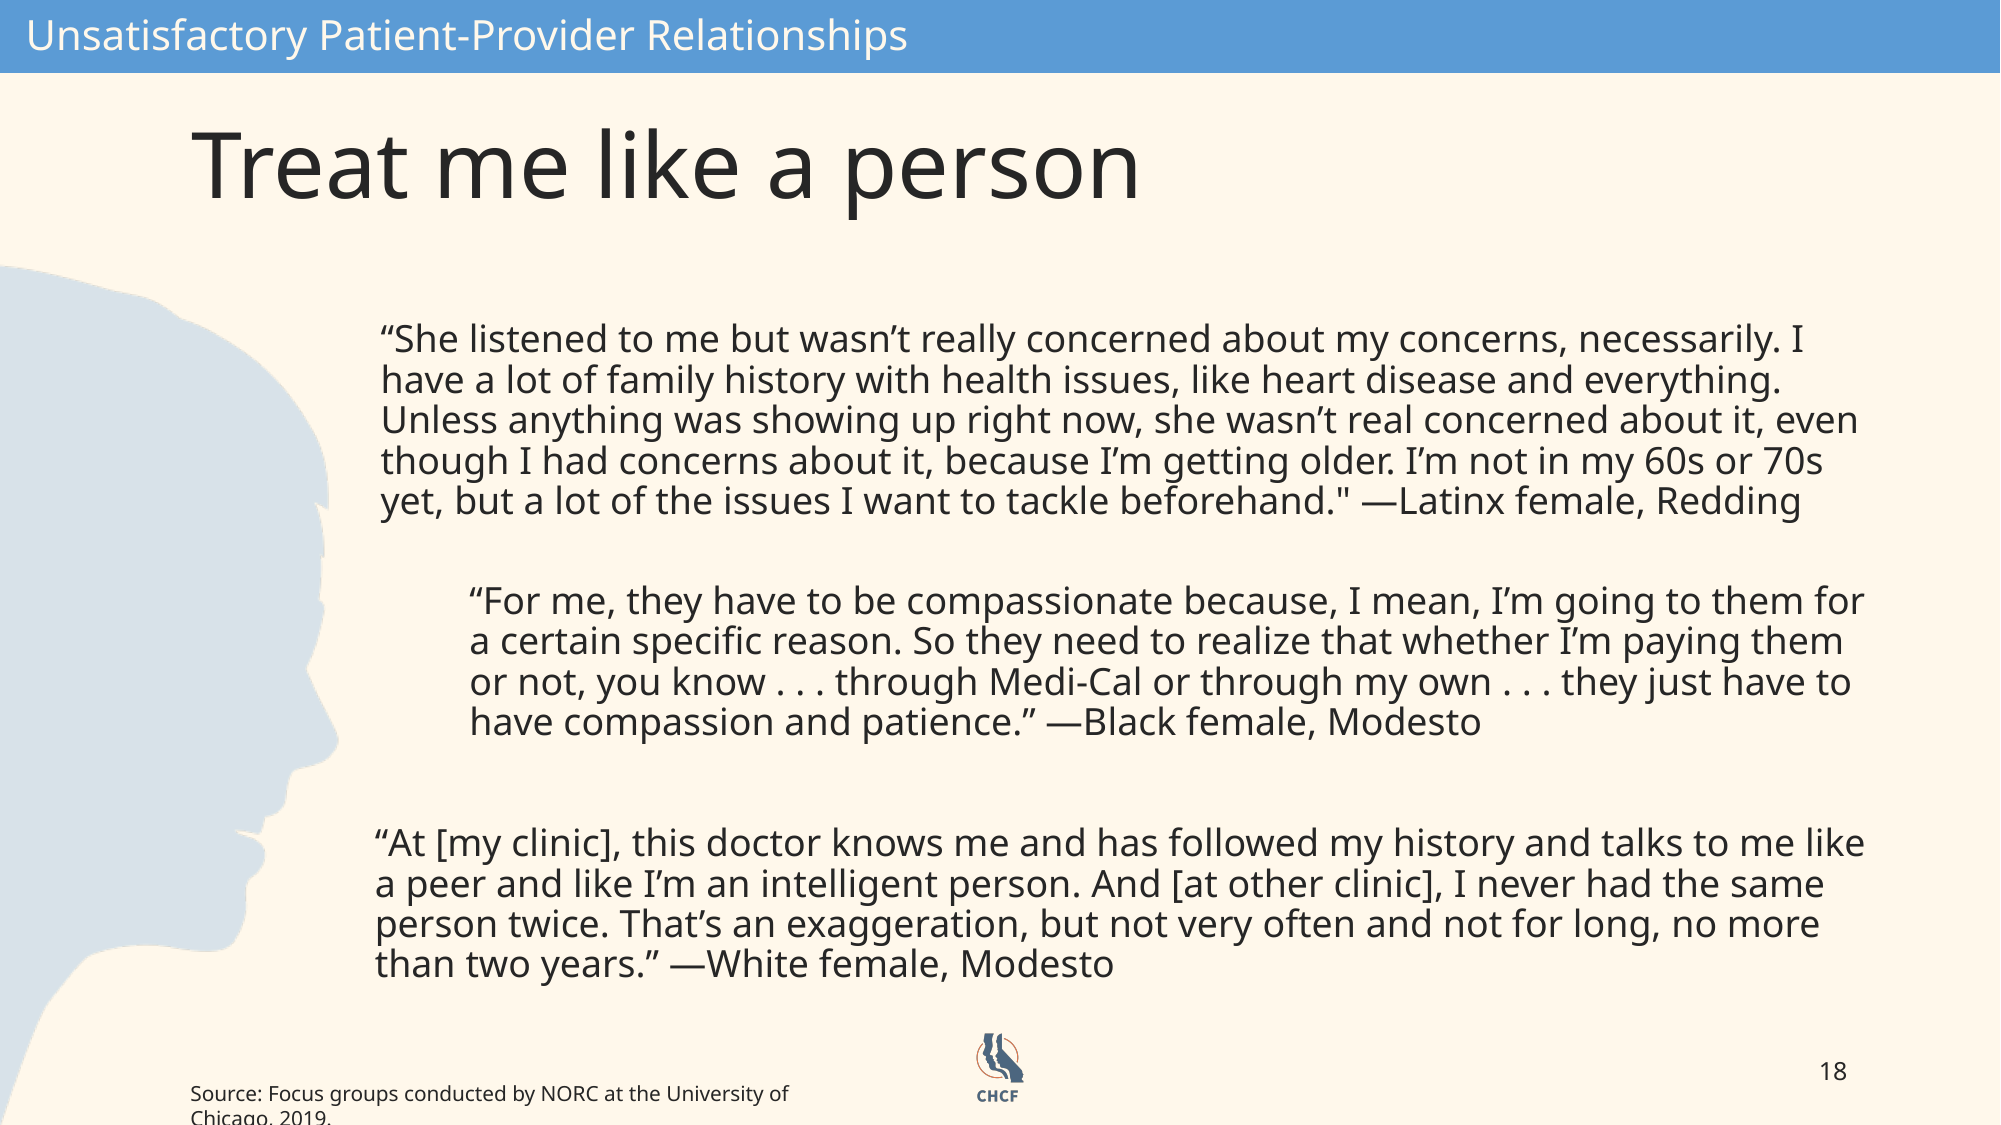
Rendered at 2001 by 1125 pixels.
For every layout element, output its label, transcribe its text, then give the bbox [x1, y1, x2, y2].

slide_number 18 [1412, 1042, 1863, 1103]
text_box “For me, they have to be compassionate because, I mean, I’m going to them for a certain specific reason. So they need to realize that whether I’m paying them or not, you know . . . through Medi-Cal or through my own . . . they just have to have compassion and patience.” —Black female, Modesto [454, 574, 1905, 732]
title Treat me like a person [175, 73, 1863, 278]
text_box “She listened to me but wasn’t really concerned about my concerns, necessarily. I have a lot of family history with health issues, like heart disease and everything. Unless anything was showing up right now, she wasn’t real concerned about it, even though I had concerns about it, because I’m getting older. I’m not in my 60s or 70s yet, but a lot of the issues I want to tackle beforehand." —Latinx female, Redding [365, 313, 1898, 474]
text_box Source: Focus groups conducted by NORC at the University of Chicago, 2019. [175, 1072, 849, 1125]
text_box Unsatisfactory Patient-Provider Relationships [0, 0, 2000, 73]
picture [0, 162, 562, 1125]
text_box “At [my clinic], this doctor knows me and has followed my history and talks to me like a peer and like I’m an intelligent person. And [at other clinic], I never had the same person twice. That’s an exaggeration, but not very often and not for long, no more than two years.” —White female, Modesto [359, 816, 1892, 1009]
picture [951, 1009, 1049, 1125]
